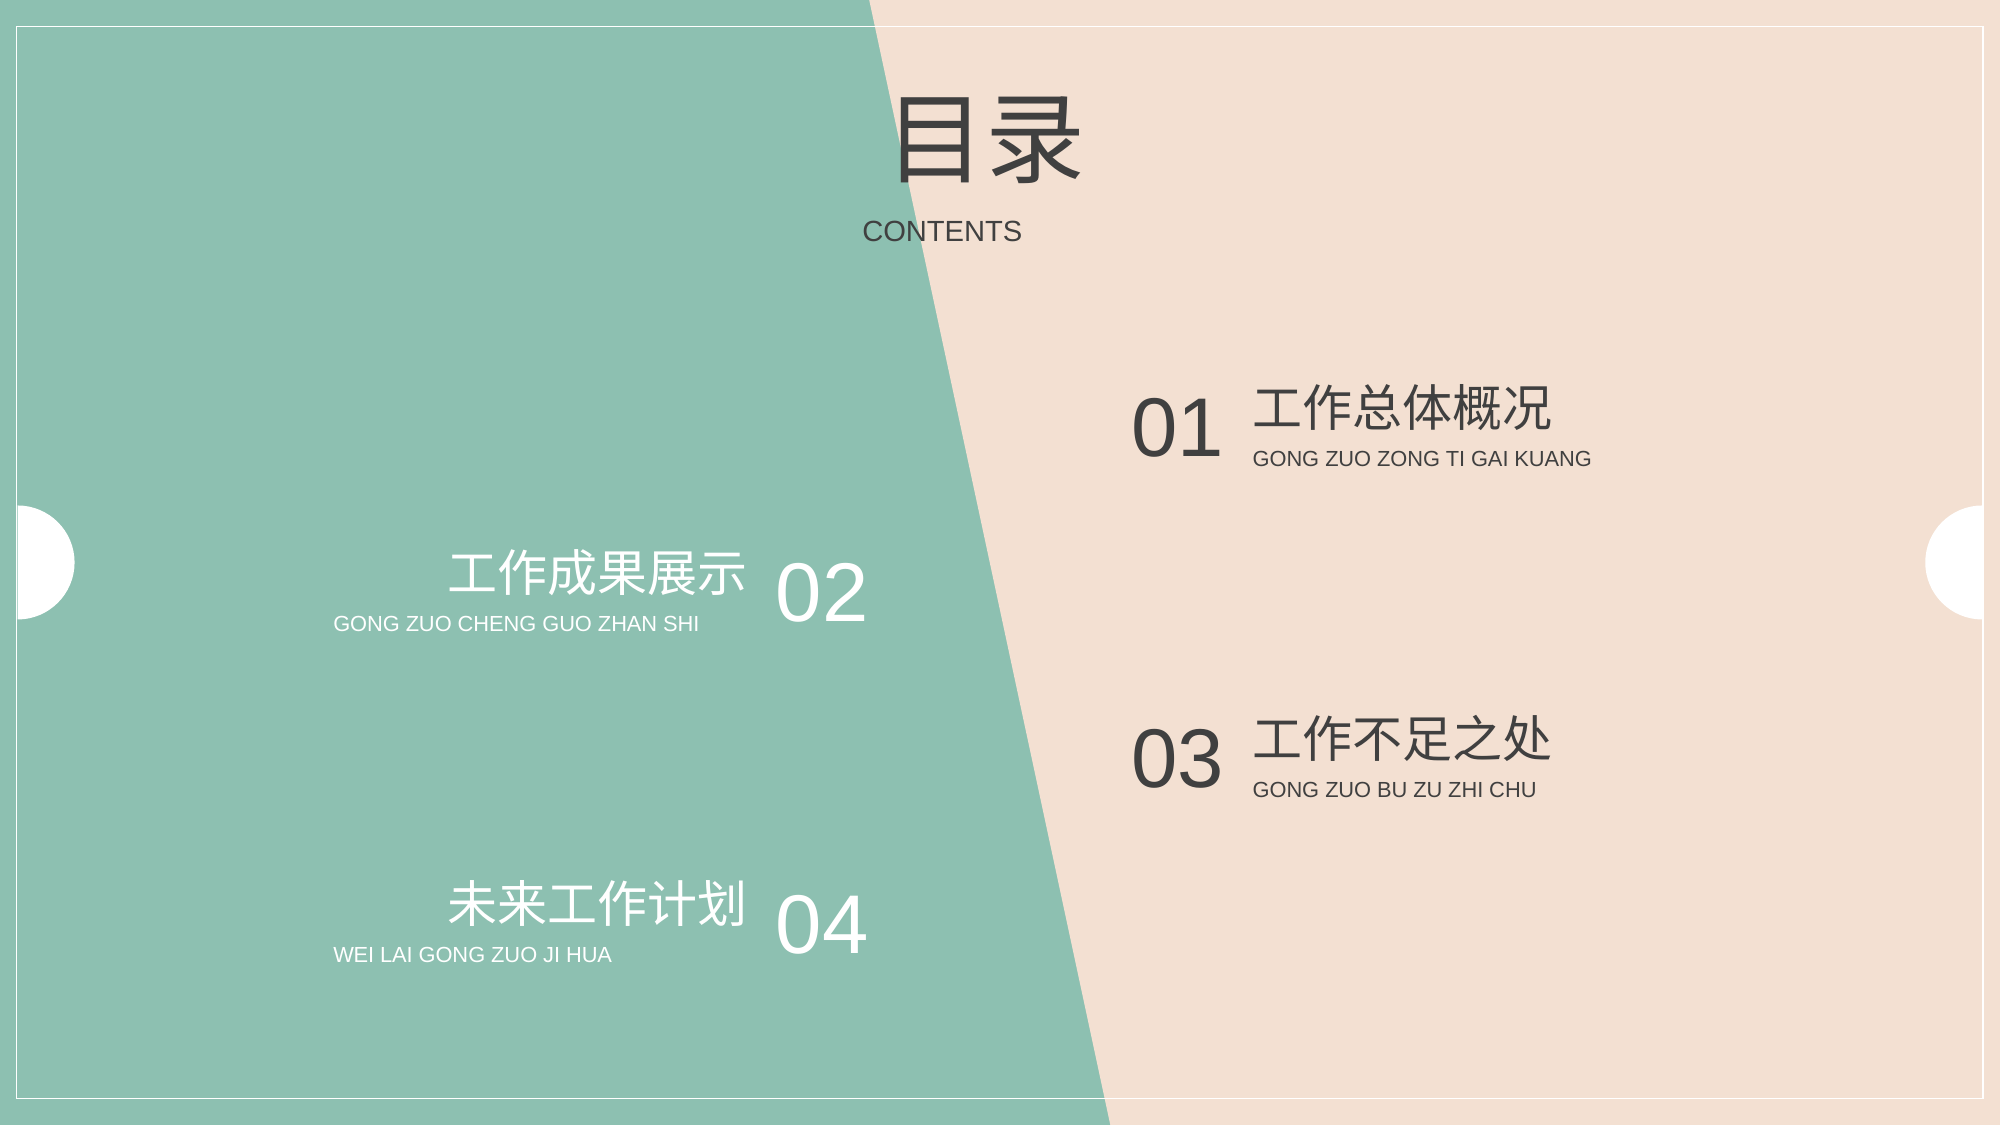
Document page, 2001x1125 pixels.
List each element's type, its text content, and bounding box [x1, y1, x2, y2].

text_box 02 [736, 531, 908, 646]
text_box 工作总体概况 [1264, 368, 1597, 436]
text_box 工作不足之处 [1264, 699, 1597, 768]
text_box 未来工作计划 [403, 865, 736, 933]
text_box [16, 25, 1984, 1100]
text_box GONG ZUO ZONG TI GAI KUANG [1264, 436, 1682, 478]
text_box [0, 0, 1109, 1125]
text_box [16, 504, 76, 621]
text_box GONG ZUO CHENG GUO ZHAN SHI [318, 602, 736, 644]
text_box 03 [1092, 696, 1264, 812]
text_box CONTENTS [847, 204, 1153, 255]
text_box 04 [736, 862, 908, 978]
text_box WEI LAI GONG ZUO JI HUA [318, 933, 736, 975]
text_box GONG ZUO BU ZU ZHI CHU [1264, 768, 1682, 809]
text_box 01 [1092, 365, 1264, 481]
text_box 工作成果展示 [403, 534, 736, 602]
text_box [868, 0, 2000, 1125]
text_box [1924, 504, 1984, 621]
